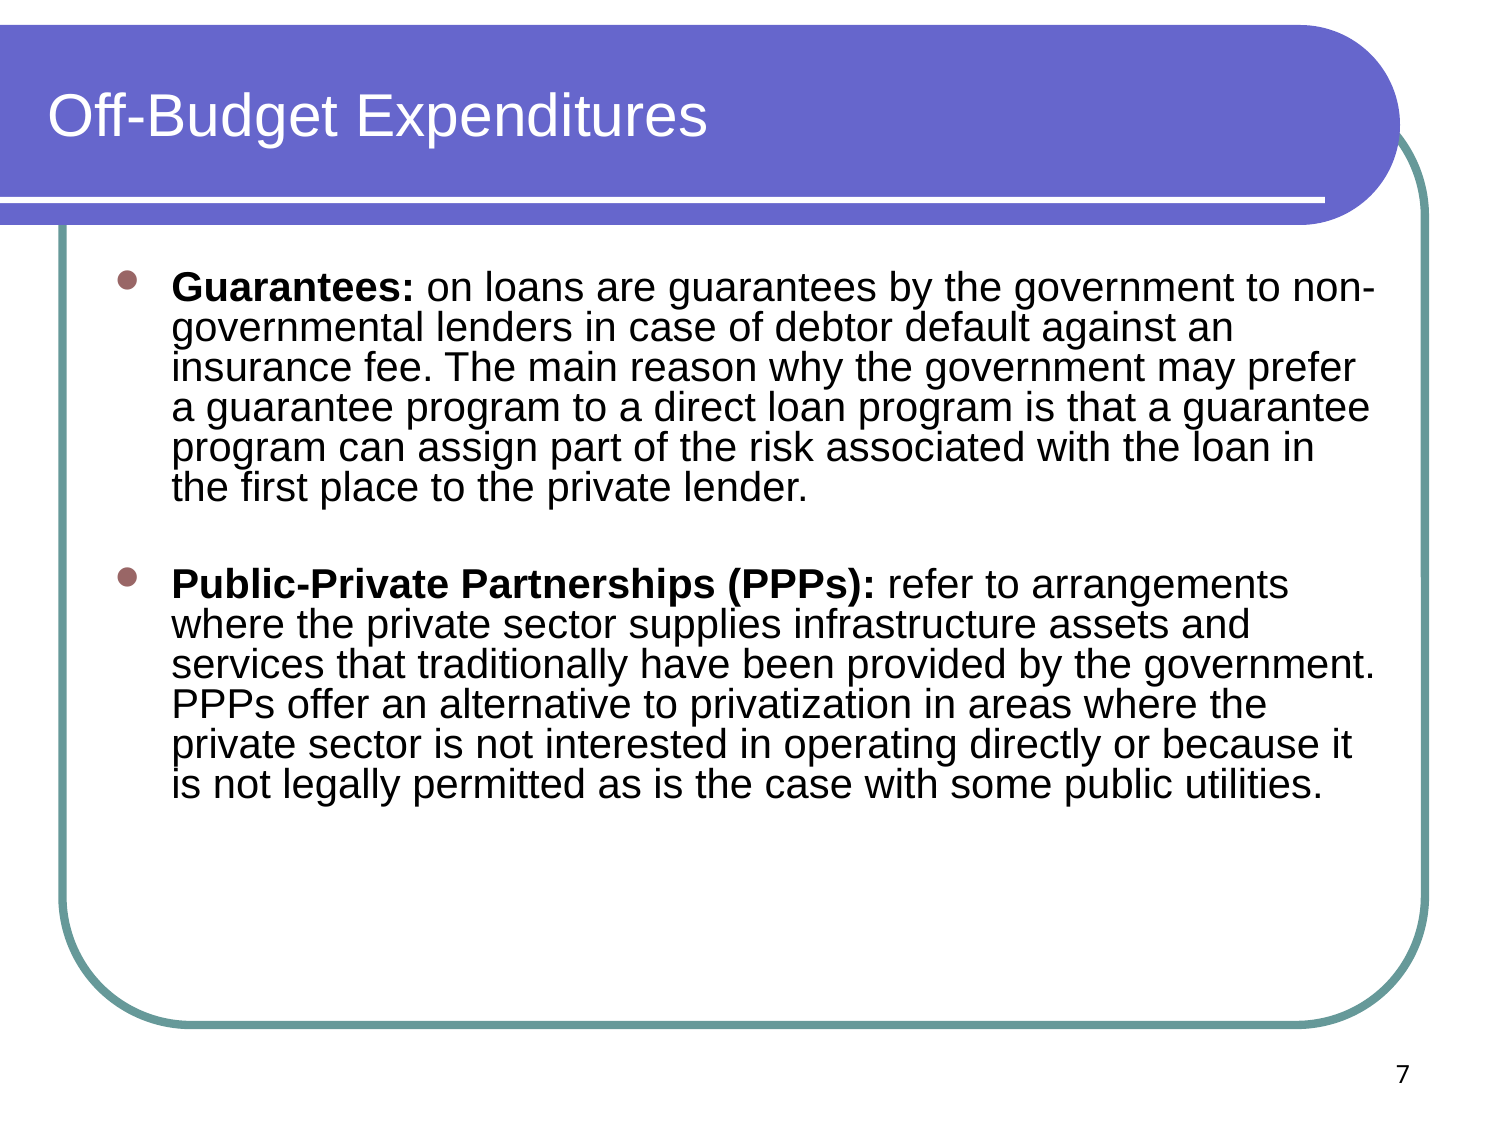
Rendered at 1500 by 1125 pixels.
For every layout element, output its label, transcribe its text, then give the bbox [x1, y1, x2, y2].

slide_number 7 [1074, 1024, 1426, 1101]
list Guarantees: on loans are guarantees by the government to non-governmental lenders in case of debtor default against an insurance fee. The main reason why the government may prefer a guarantee program to a direct loan program is that a guarantee program can assign part of the risk associated with the loan in the first place to the private lender. Public-Private Partnerships (PPPs): refer to arrangements where the private sector supplies infrastructure assets and services that traditionally have been provided by the government. PPPs offer an alternative to privatization in areas where the private sector is not interested in operating directly or because it is not legally permitted as is the case with some public utilities. [99, 262, 1401, 988]
title Off-Budget Expenditures [31, 37, 1348, 188]
